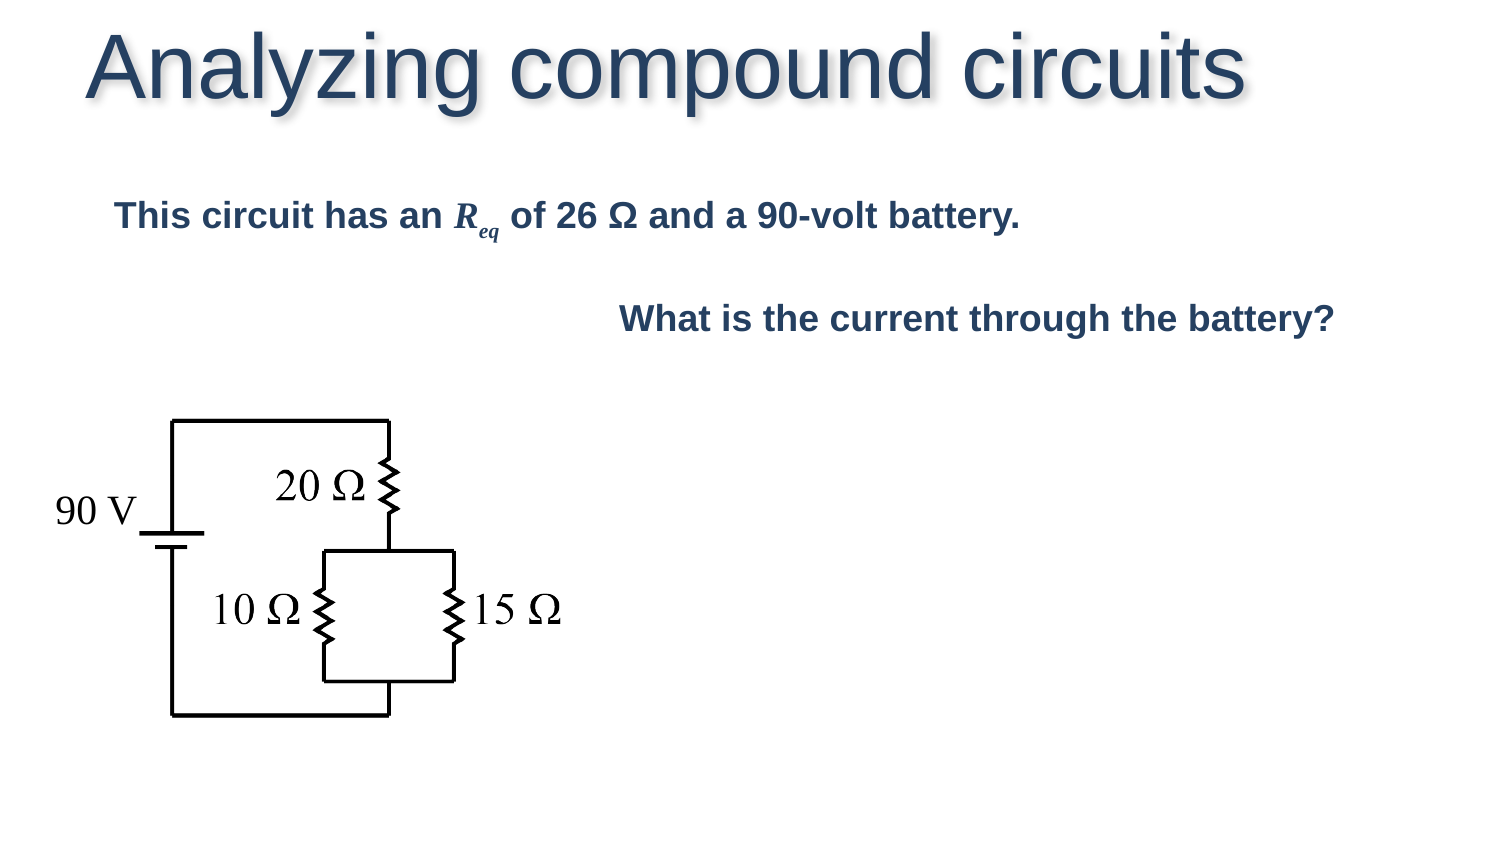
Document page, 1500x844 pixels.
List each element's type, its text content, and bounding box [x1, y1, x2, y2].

text_box Analyzing compound circuits [70, 0, 1465, 206]
text_box This circuit has an Req of 26 Ω and a 90-volt battery. [99, 183, 1500, 295]
text_box 90 V [40, 475, 97, 541]
picture [102, 410, 575, 726]
text_box What is the current through the battery? [604, 286, 1416, 572]
